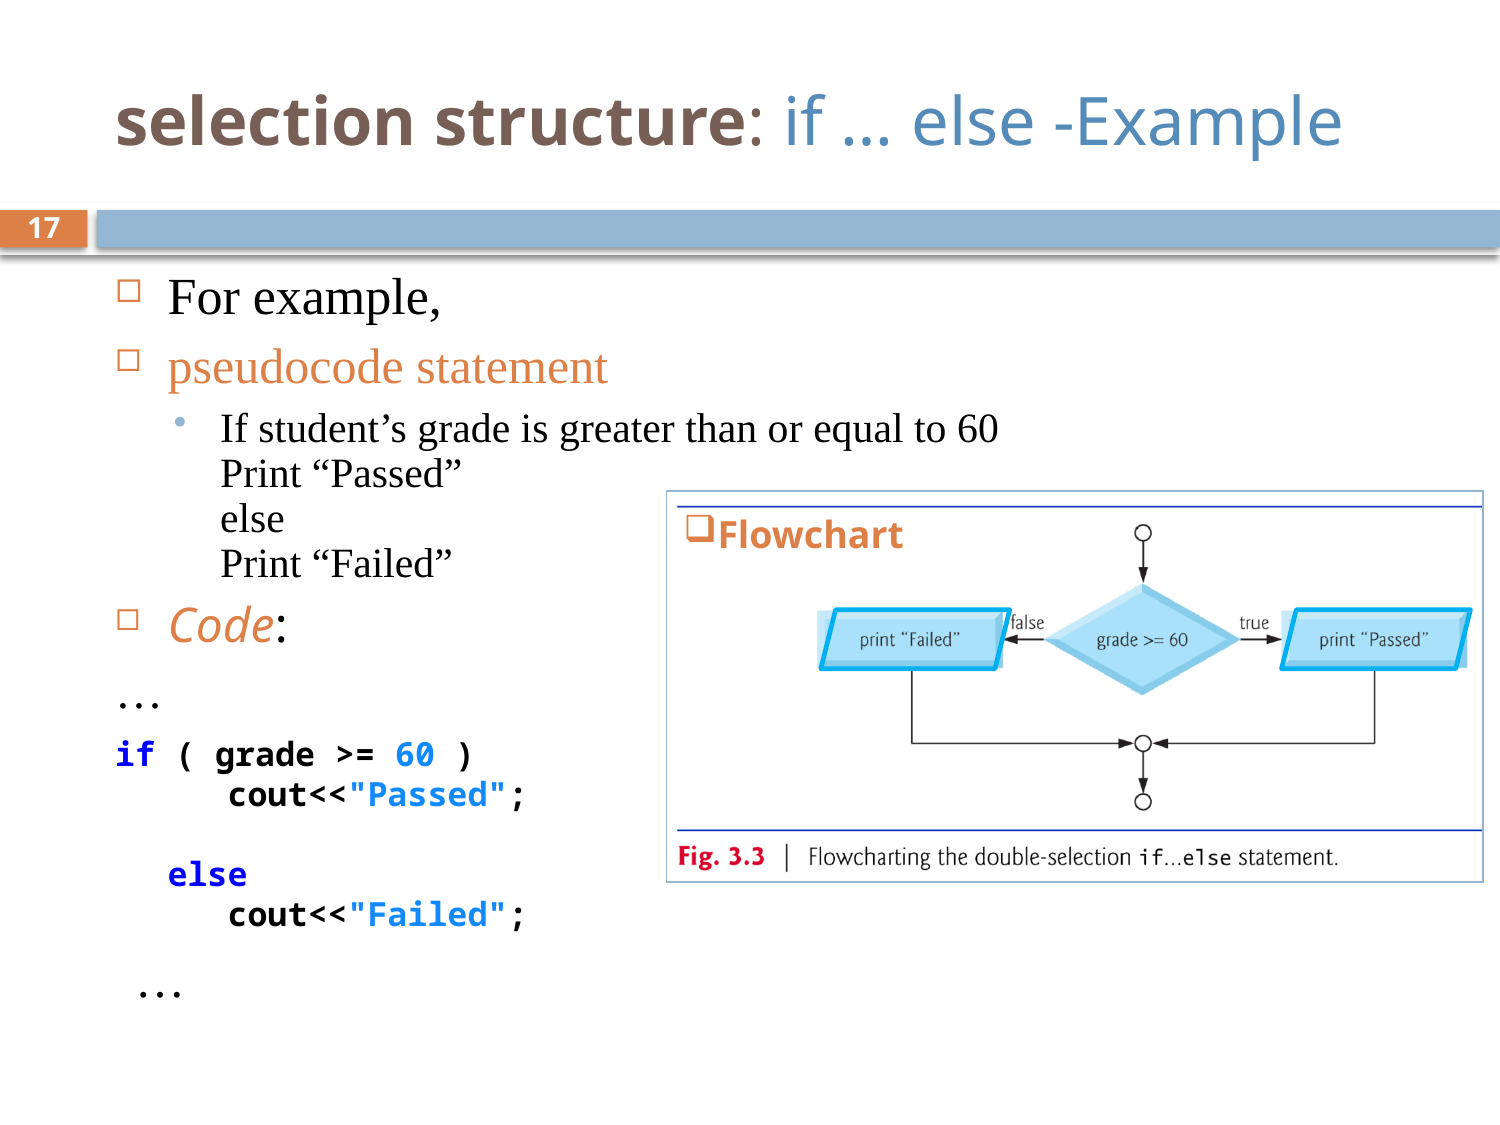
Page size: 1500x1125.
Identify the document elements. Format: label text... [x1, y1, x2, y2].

slide_number 17 [0, 208, 88, 249]
title selection structure: if … else -Example [100, 37, 1438, 200]
picture [666, 491, 1483, 882]
list For example, pseudocode statement If student’s grade is greater than or equal to 60 Print “Passed” else Print “Failed” Code: … if ( grade >= 60 ) cout<<"Passed"; else cout<<"Failed"; … [100, 262, 1438, 1035]
